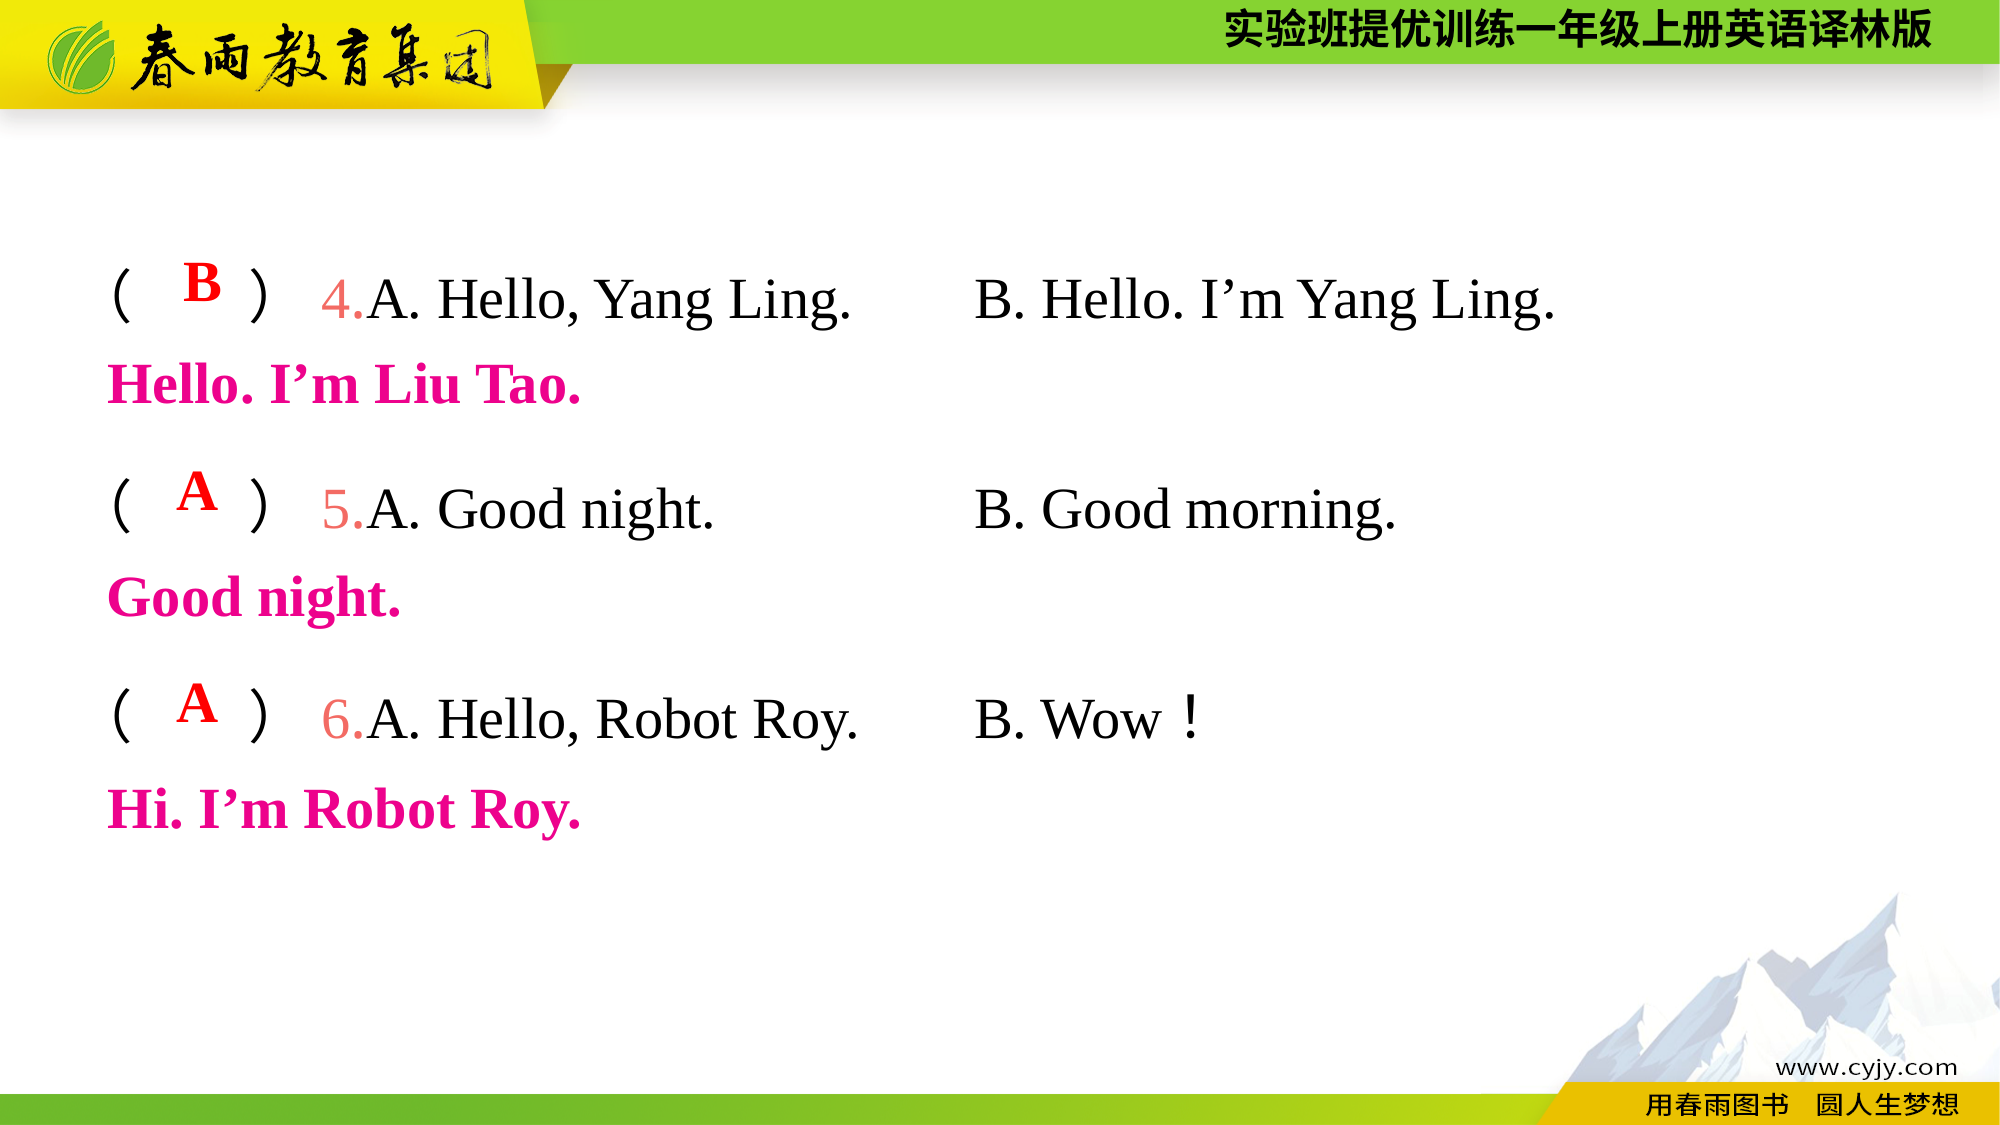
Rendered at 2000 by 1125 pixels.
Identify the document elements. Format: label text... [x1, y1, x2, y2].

picture [0, 0, 2000, 1125]
text_box A [161, 444, 234, 530]
text_box Hello. I’m Liu Tao. [92, 338, 598, 423]
text_box Hi. I’m Robot Roy. [93, 763, 598, 848]
text_box B [168, 236, 238, 321]
text_box Good night. [91, 550, 417, 636]
list （ ）4.A. Hello, Yang Ling. B. Hello. I’m Yang Ling. （ ）5.A. Good night. B. Good morning. （ ）6.A. Hello, Robot Roy. B. Wow！ [59, 218, 1944, 764]
text_box A [161, 656, 234, 742]
